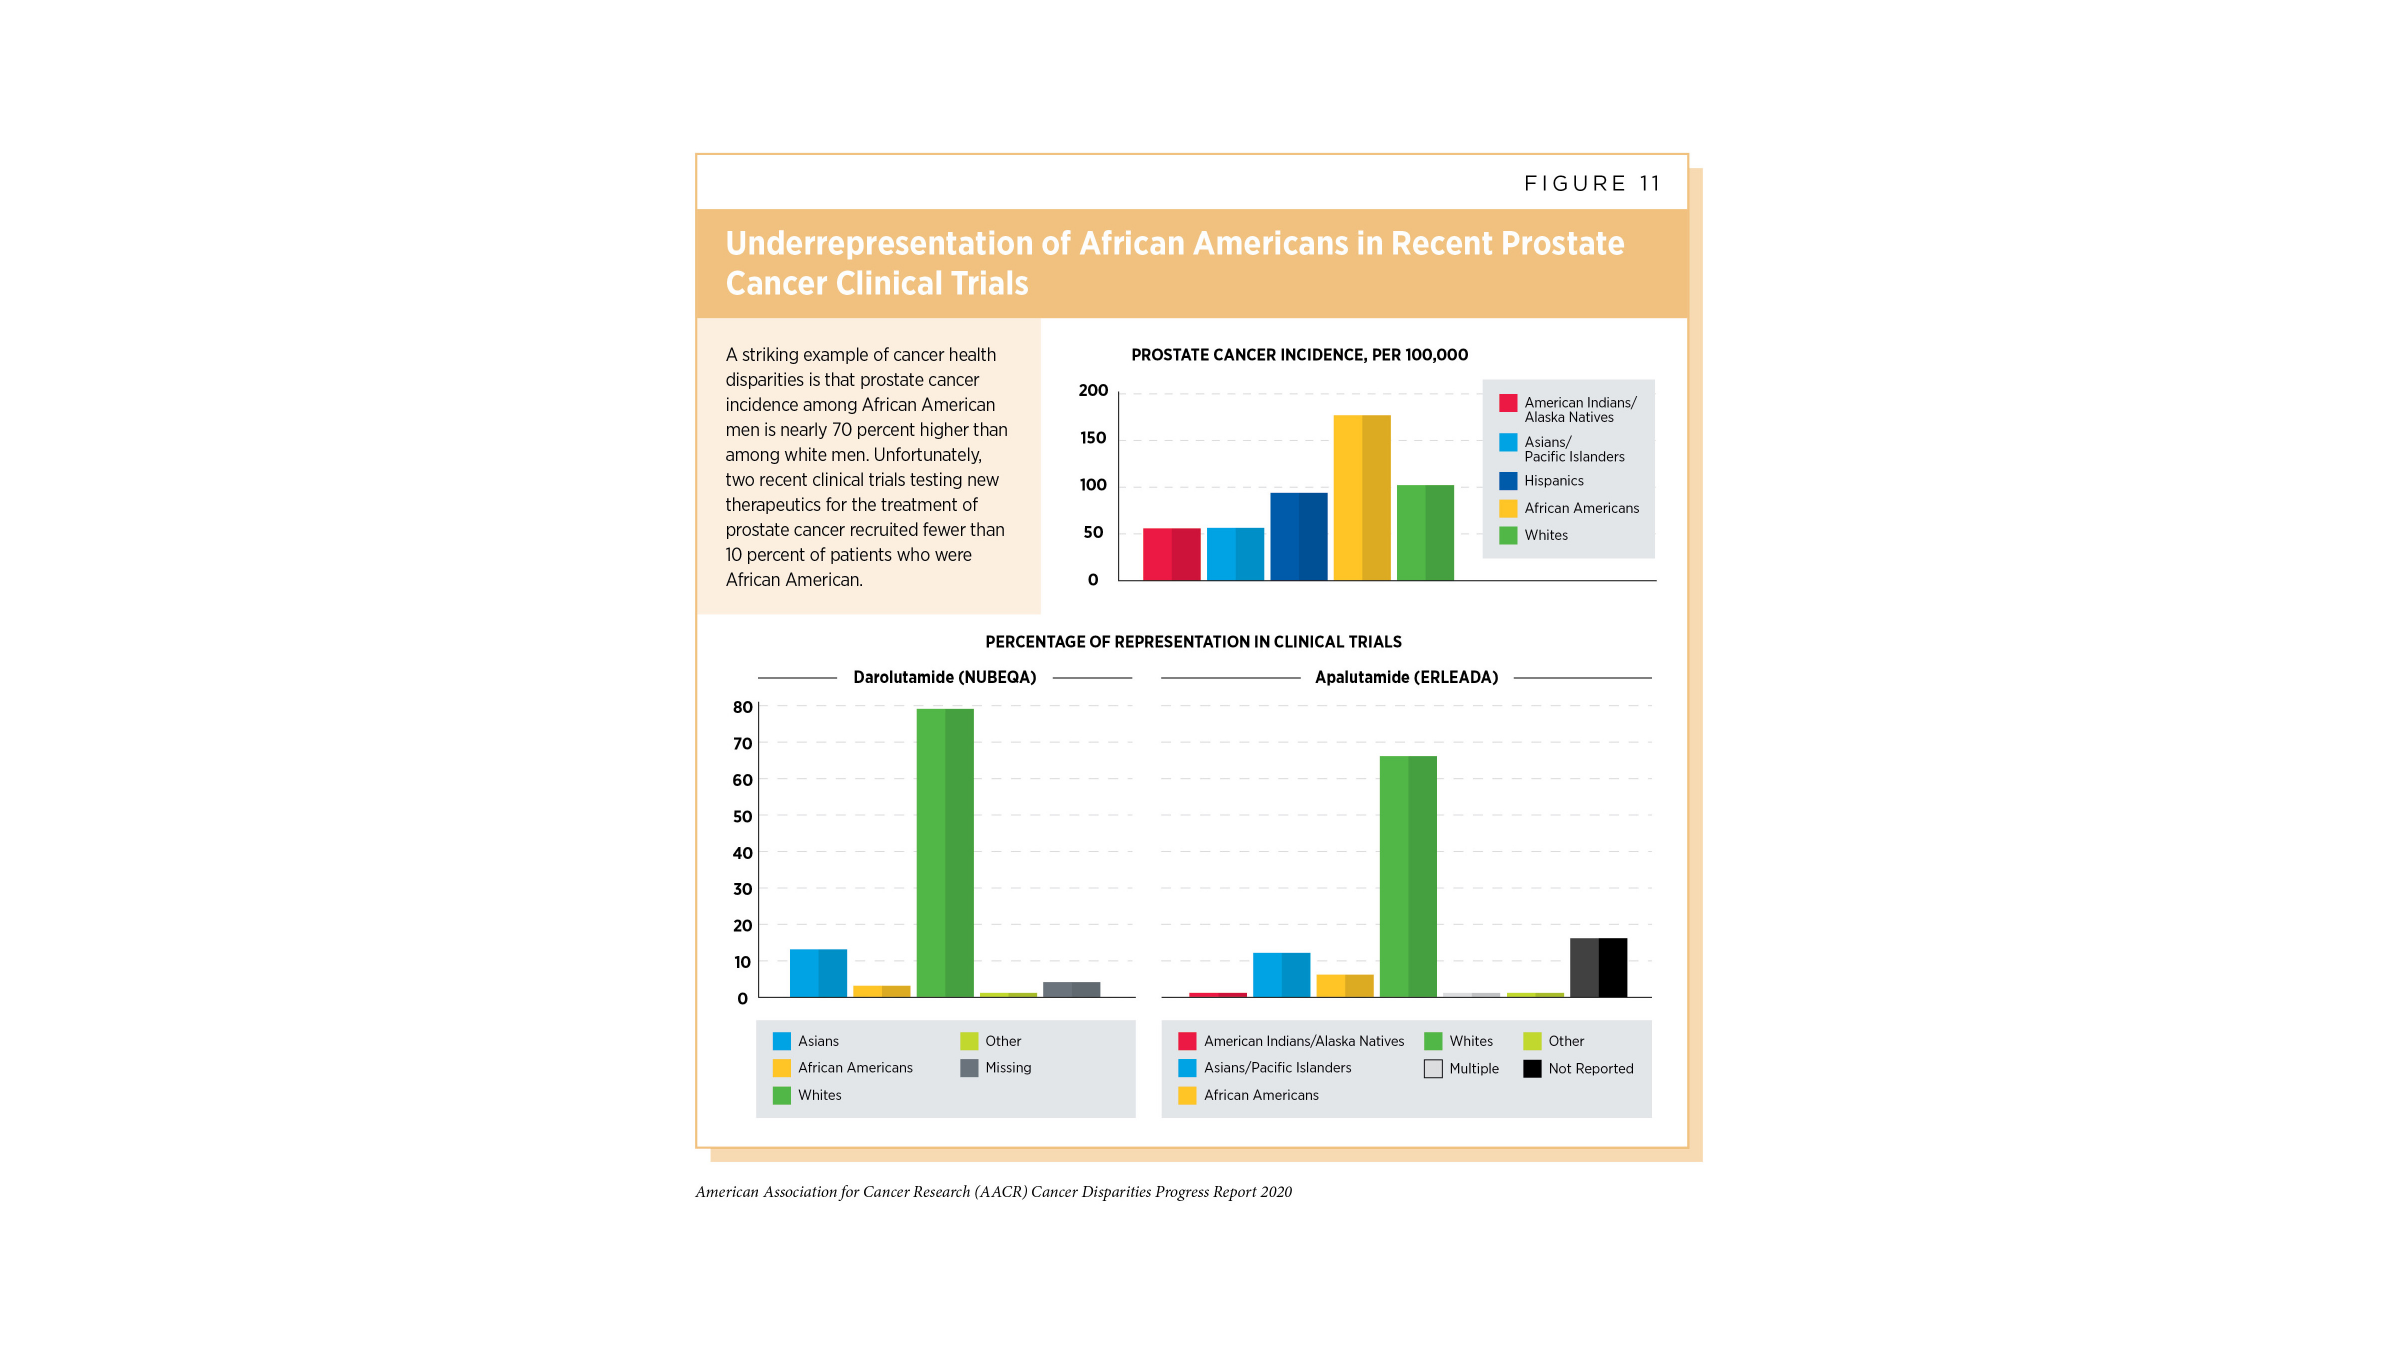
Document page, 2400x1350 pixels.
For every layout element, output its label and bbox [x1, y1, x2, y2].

picture [687, 144, 1713, 1206]
